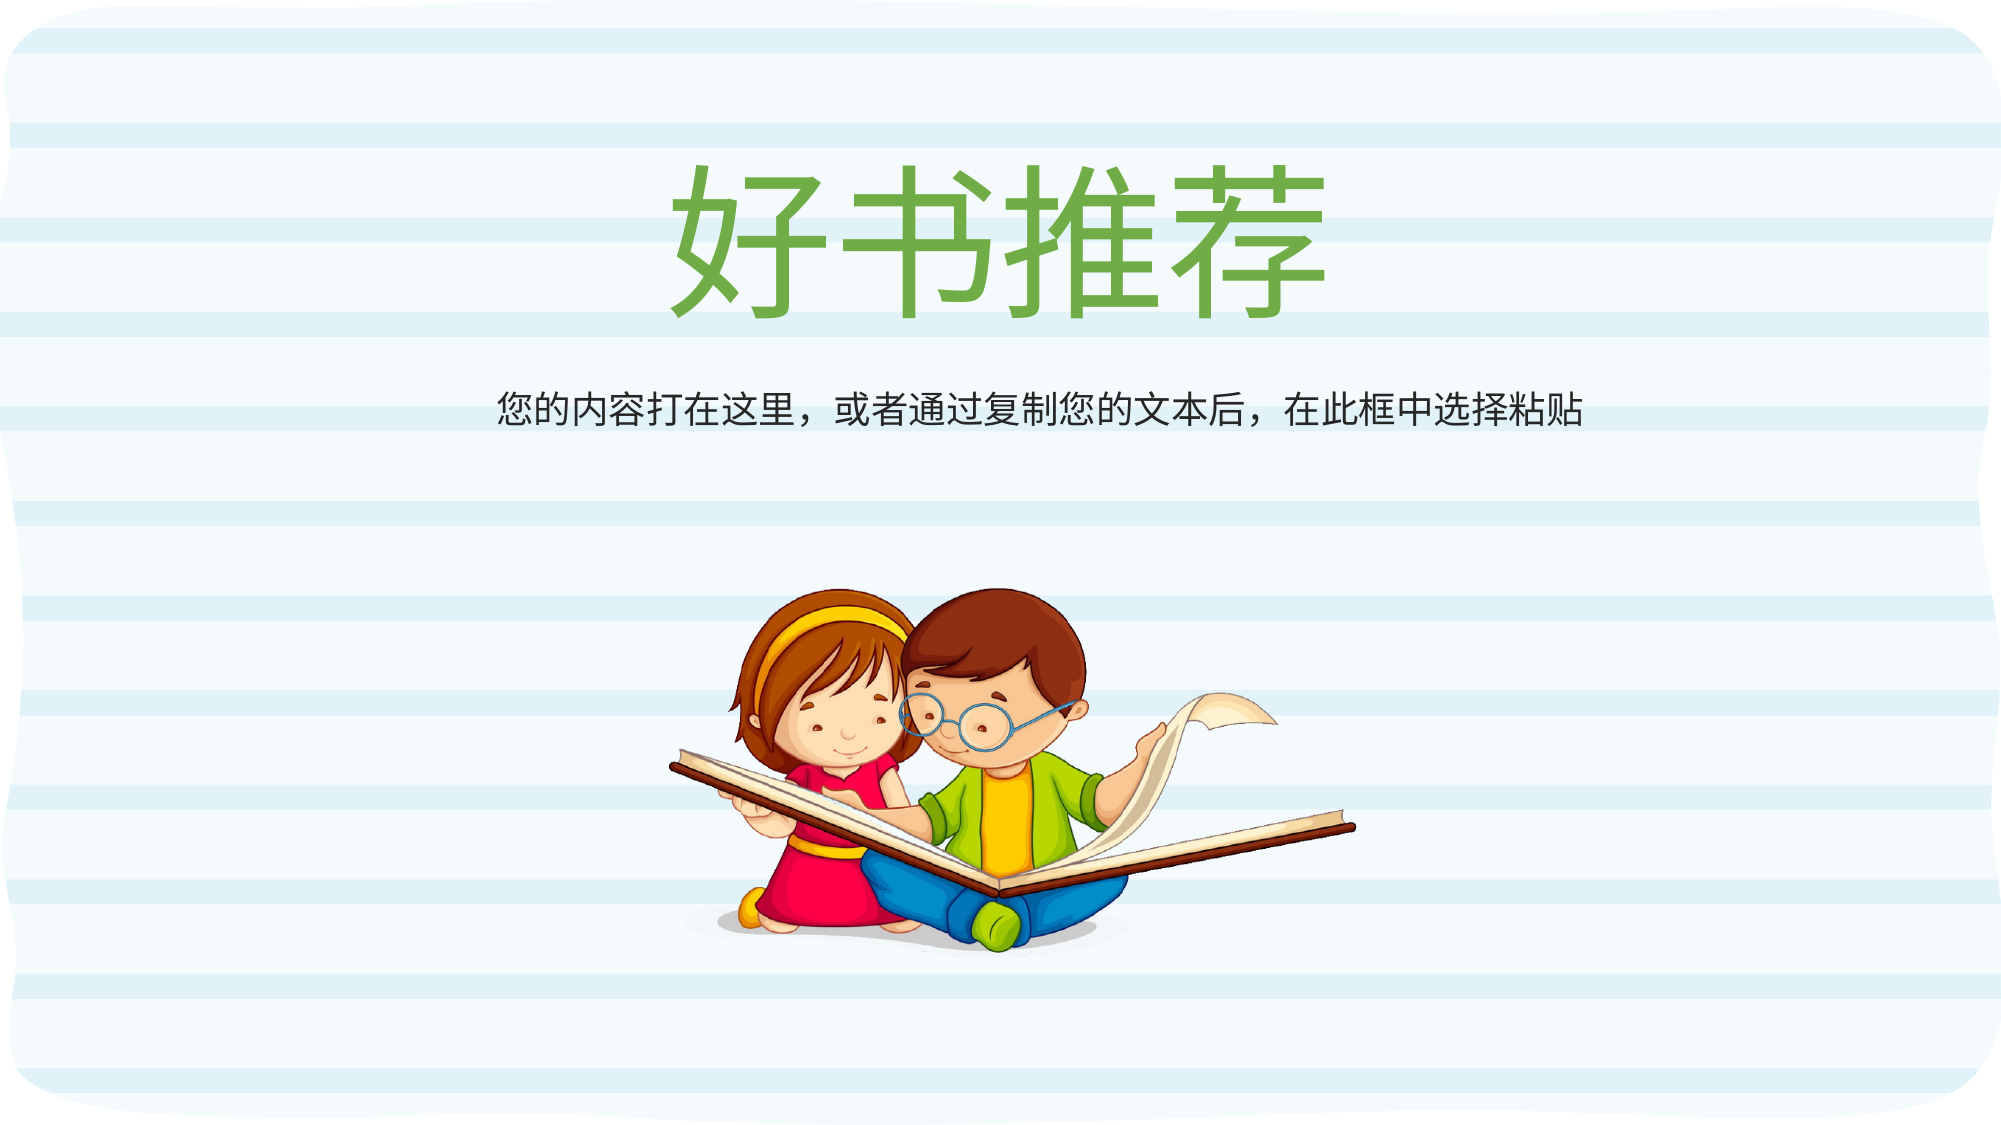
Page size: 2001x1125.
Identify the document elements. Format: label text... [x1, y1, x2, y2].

picture [633, 522, 1367, 1012]
text_box 您的内容打在这里，或者通过复制您的文本后，在此框中选择粘贴 [352, 356, 1729, 439]
text_box 好书推荐 [400, 131, 1600, 346]
